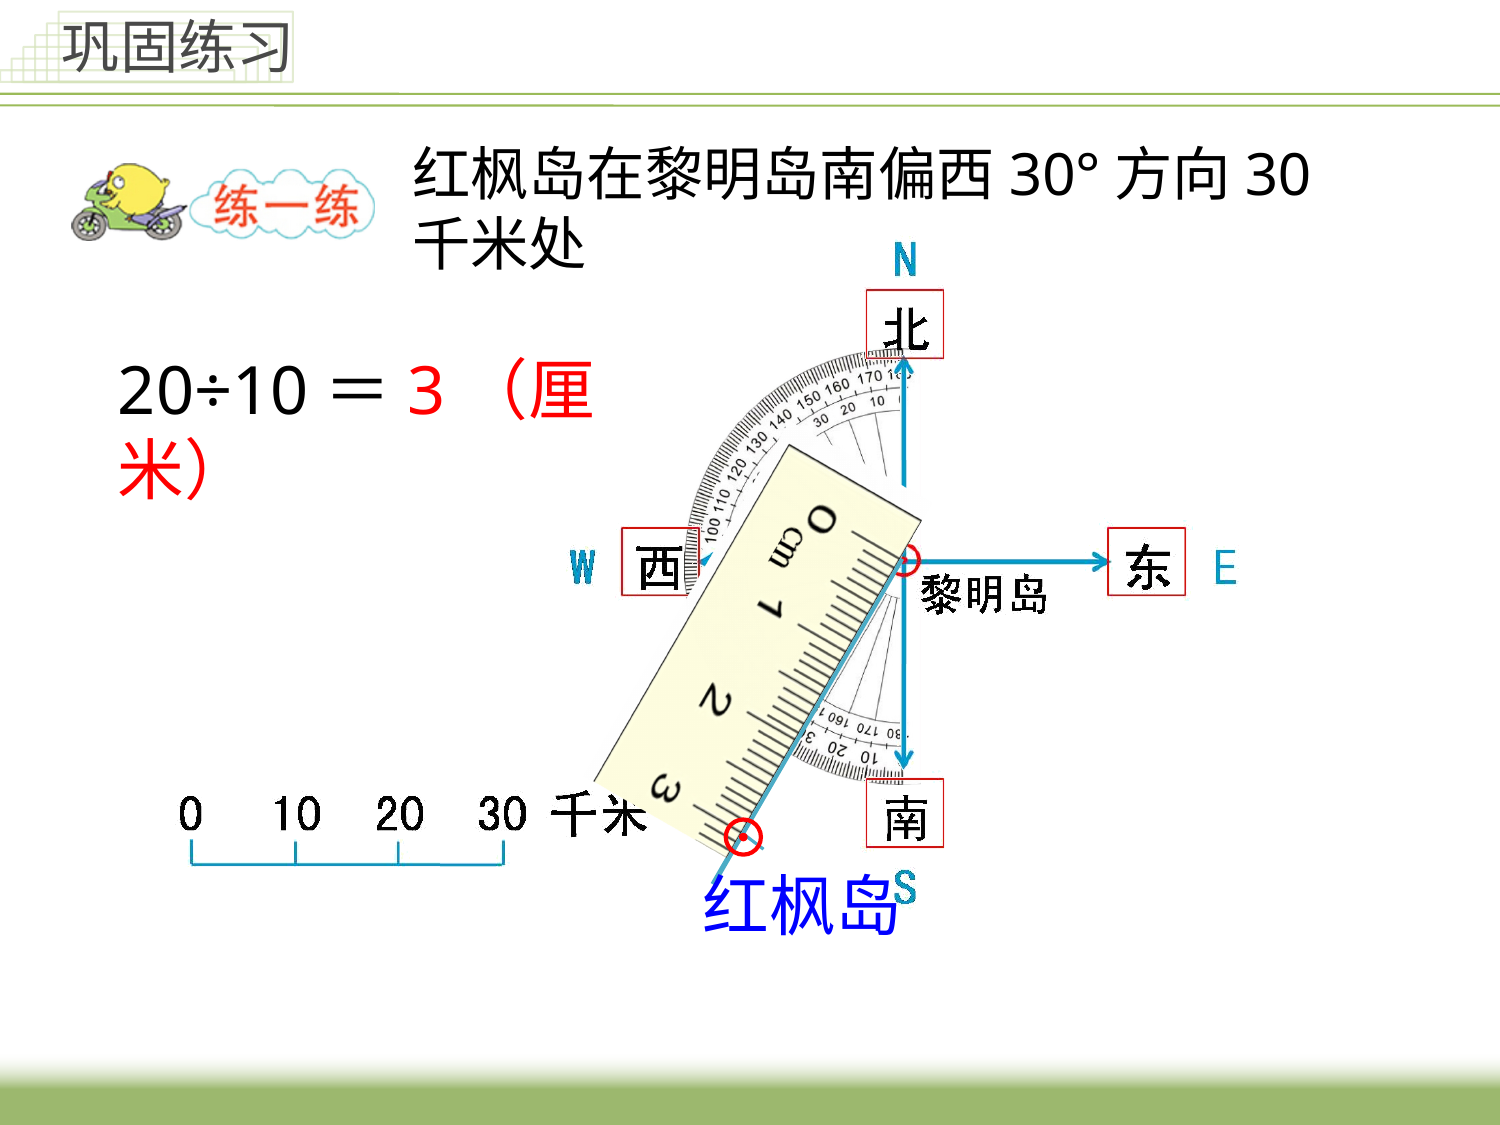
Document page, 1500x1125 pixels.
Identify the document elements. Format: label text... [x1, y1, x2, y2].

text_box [742, 833, 764, 850]
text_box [644, 626, 971, 817]
title 红枫岛在黎明岛南偏西30°方向30千米处 [397, 113, 1343, 301]
text_box 20÷10＝3（厘米） [103, 340, 139, 516]
text_box 红枫岛 [687, 925, 954, 952]
picture [71, 163, 1270, 918]
list 巩固练习 [46, 0, 801, 98]
